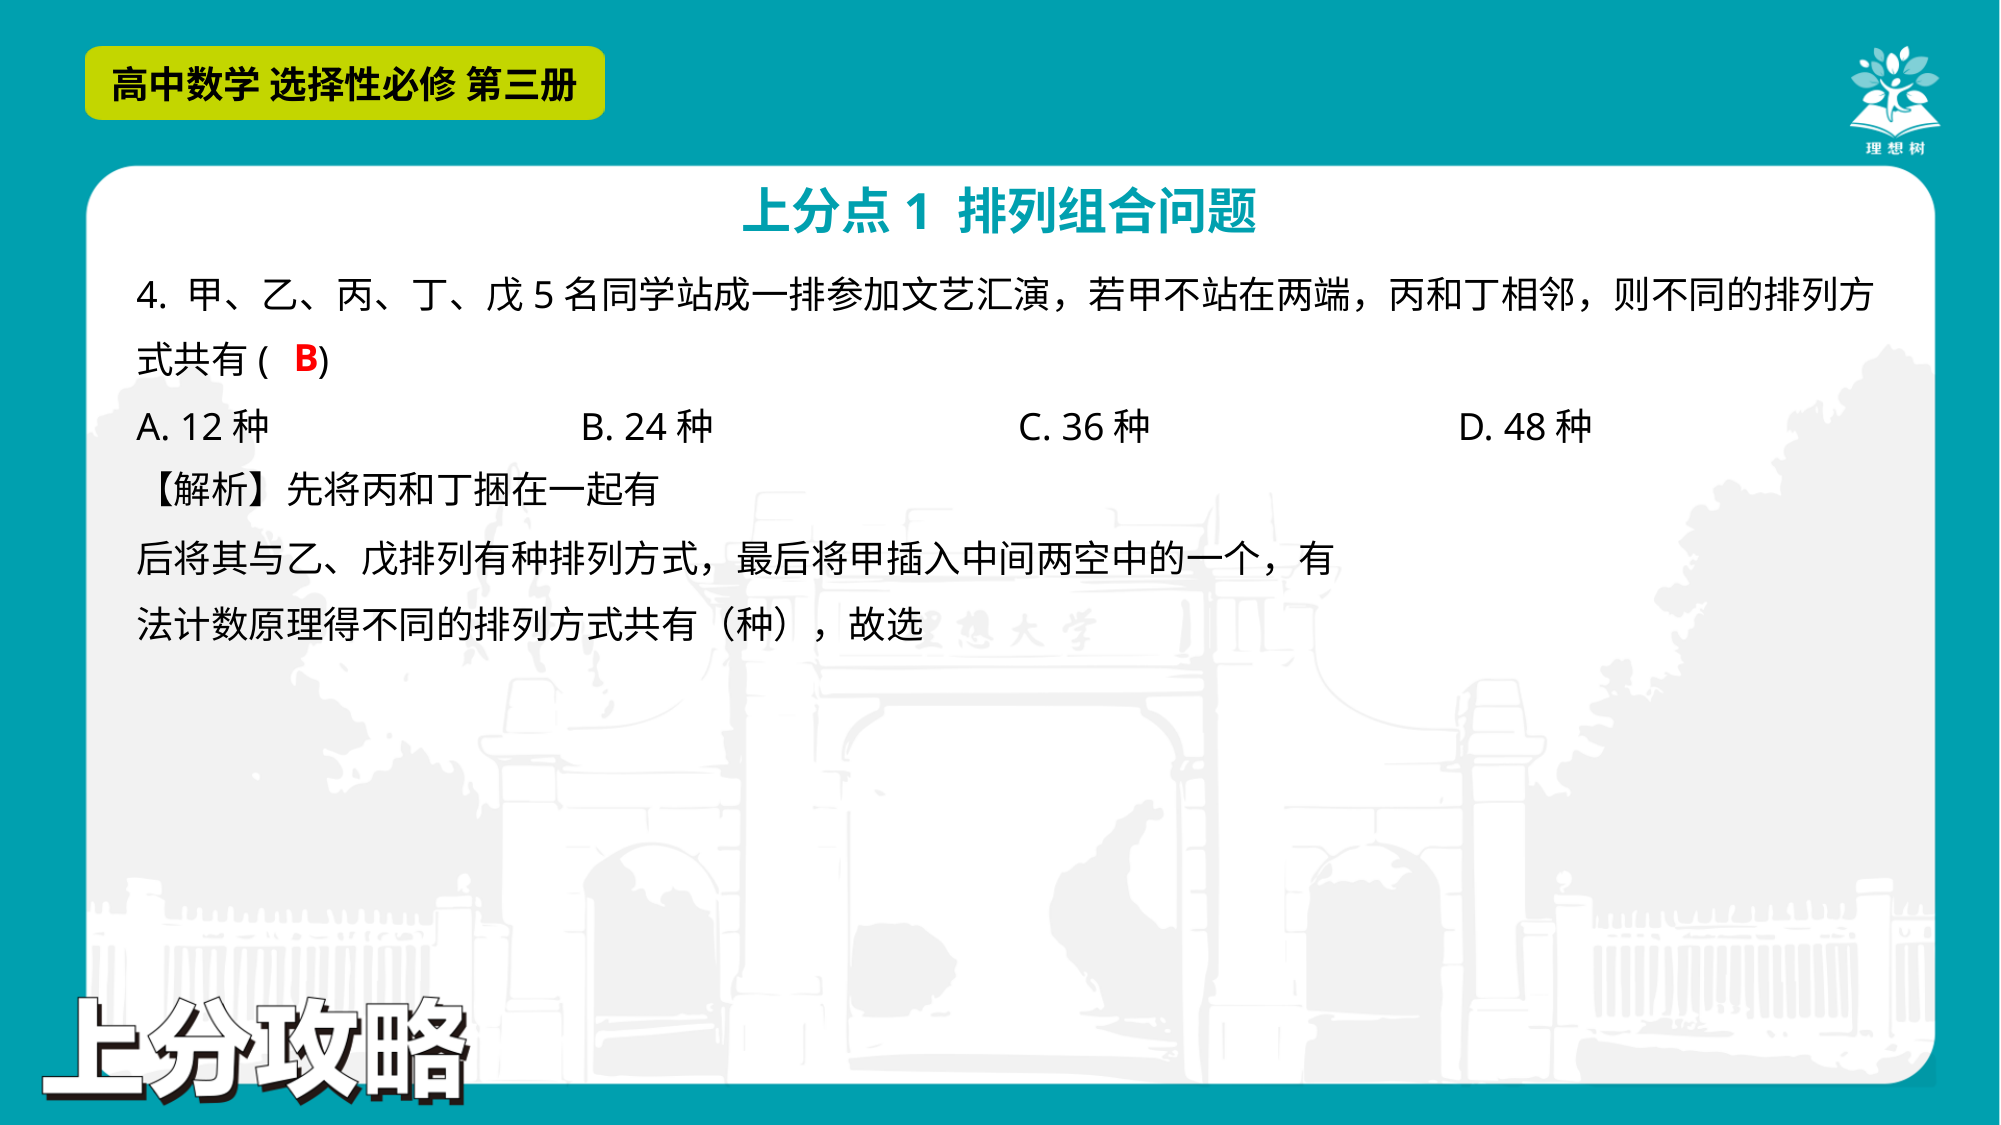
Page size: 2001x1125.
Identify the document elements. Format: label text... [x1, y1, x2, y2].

text_box 4. 甲、乙、丙、丁、戊5名同学站成一排参加文艺汇演，若甲不站在两端，丙和丁相邻，则不同的排列方 式共有( ) [136, 247, 1865, 374]
text_box B [279, 314, 334, 373]
picture [0, 0, 2000, 1125]
text_box A. 12种 B. 24种 C. 36种 D. 48种 [136, 380, 1865, 440]
